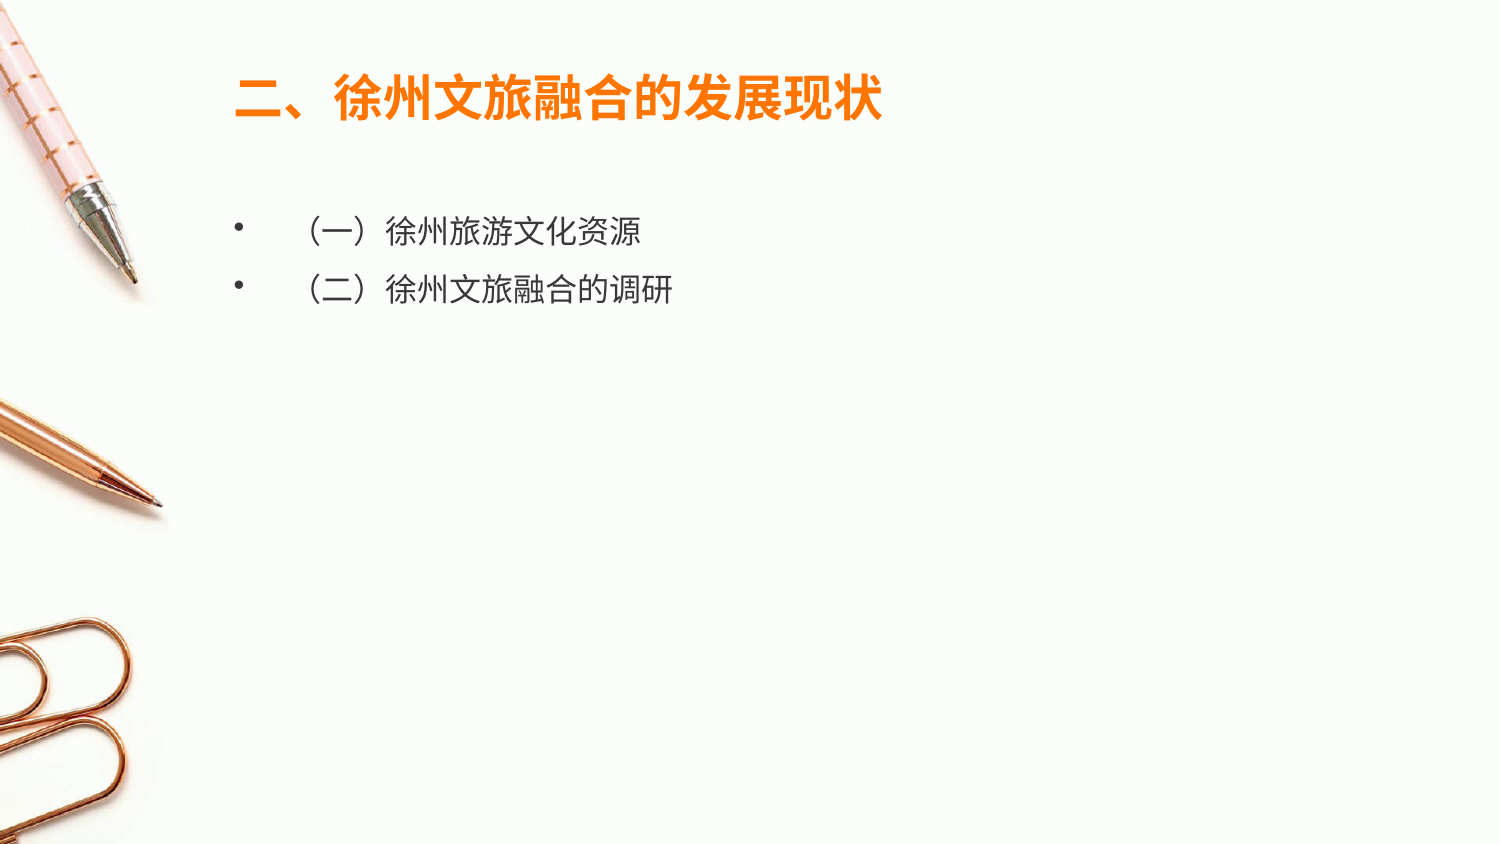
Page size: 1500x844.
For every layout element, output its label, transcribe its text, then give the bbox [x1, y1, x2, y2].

picture [0, 0, 1500, 844]
text_box 二、徐州文旅融合的发展现状 [218, 51, 1451, 143]
text_box （一）徐州旅游文化资源 （二）徐州文旅融合的调研 [218, 185, 1436, 336]
